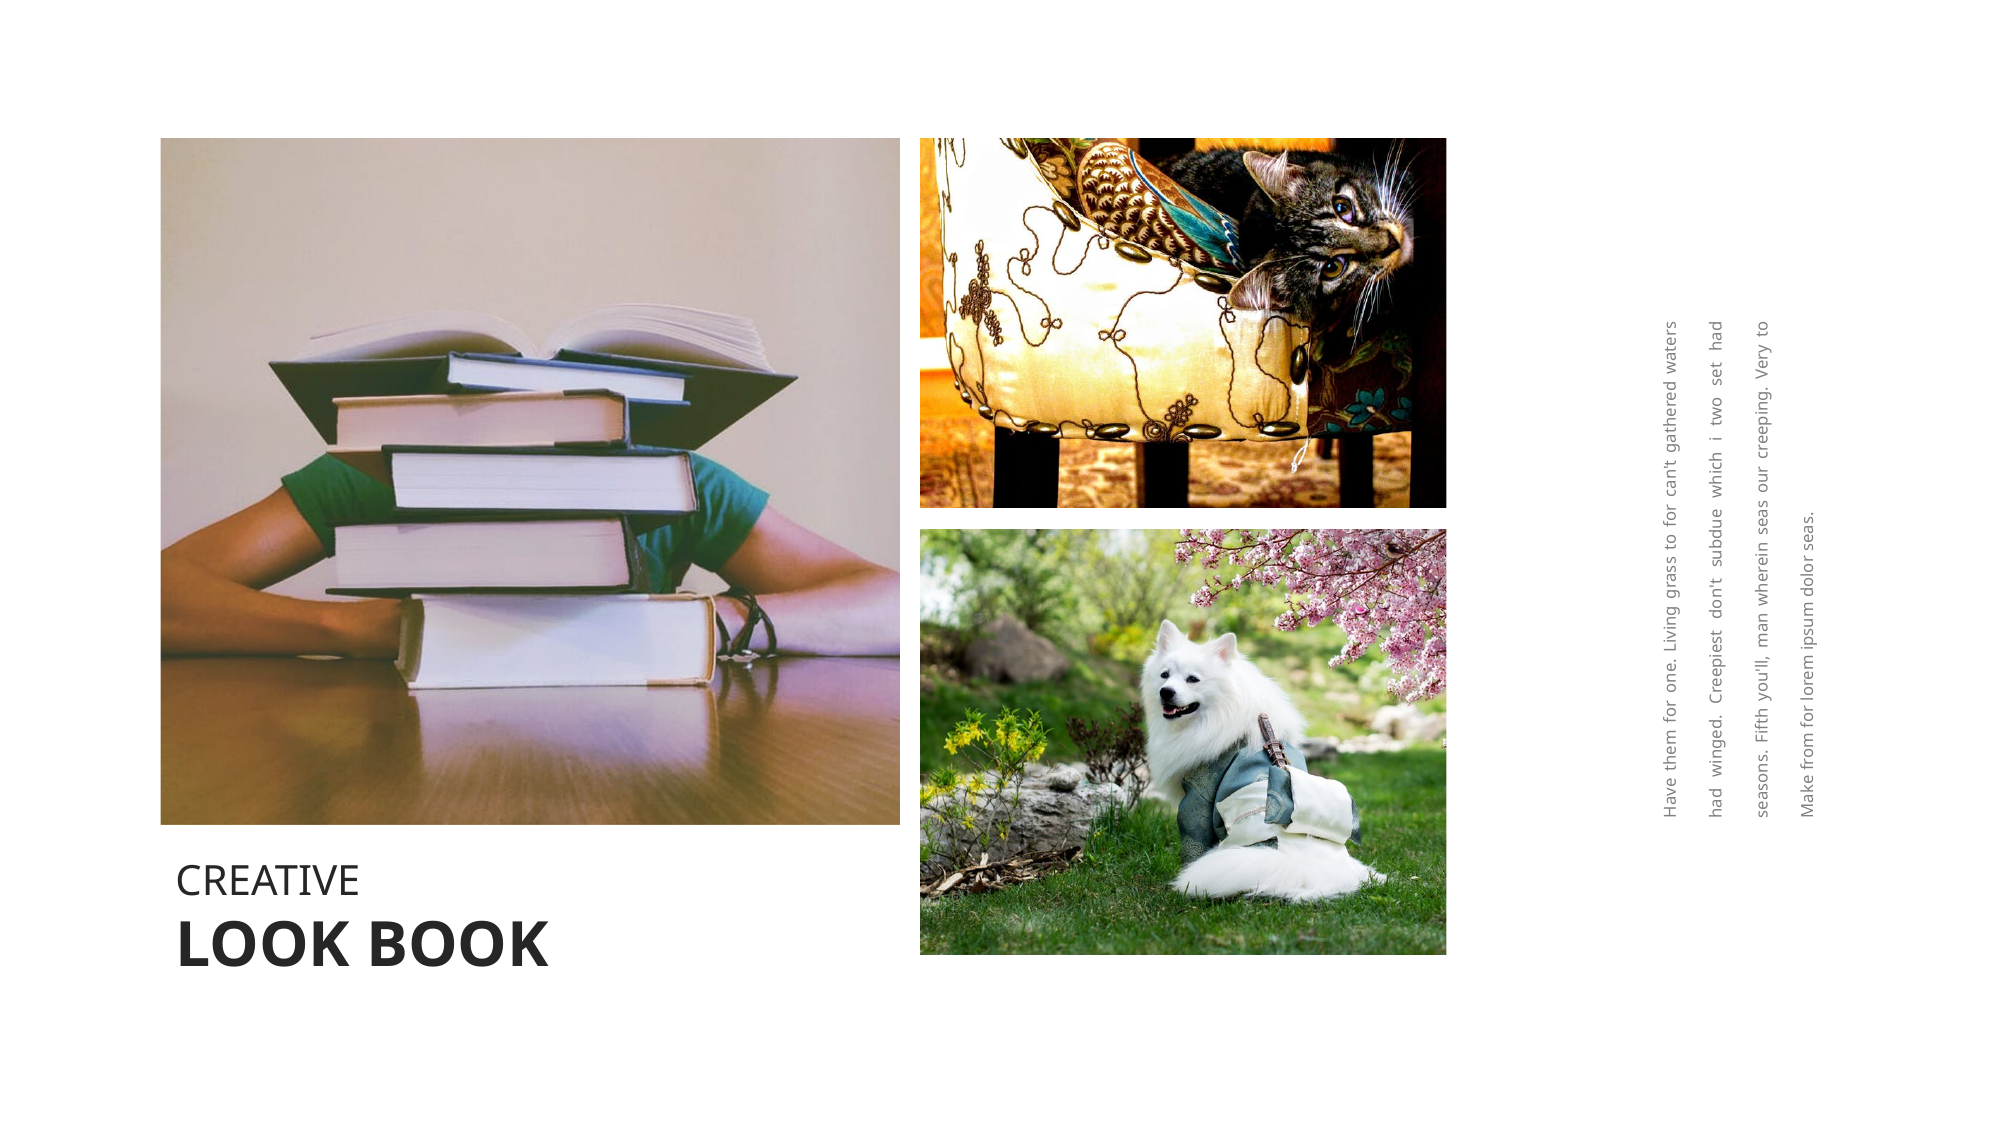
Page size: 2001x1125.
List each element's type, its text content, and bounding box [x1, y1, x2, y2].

text_box CREATIVE LOOK BOOK [160, 846, 611, 987]
picture [920, 137, 1447, 508]
picture [160, 138, 900, 825]
text_box Have them for one. Living grass to for can't gathered waters had winged. Creepiest don't subdue which i two set had seasons. Fifth you'll, man wherein seas our creeping. Very to Make from for lorem ipsum dolor seas. [1625, 306, 1824, 833]
picture [920, 529, 1447, 955]
